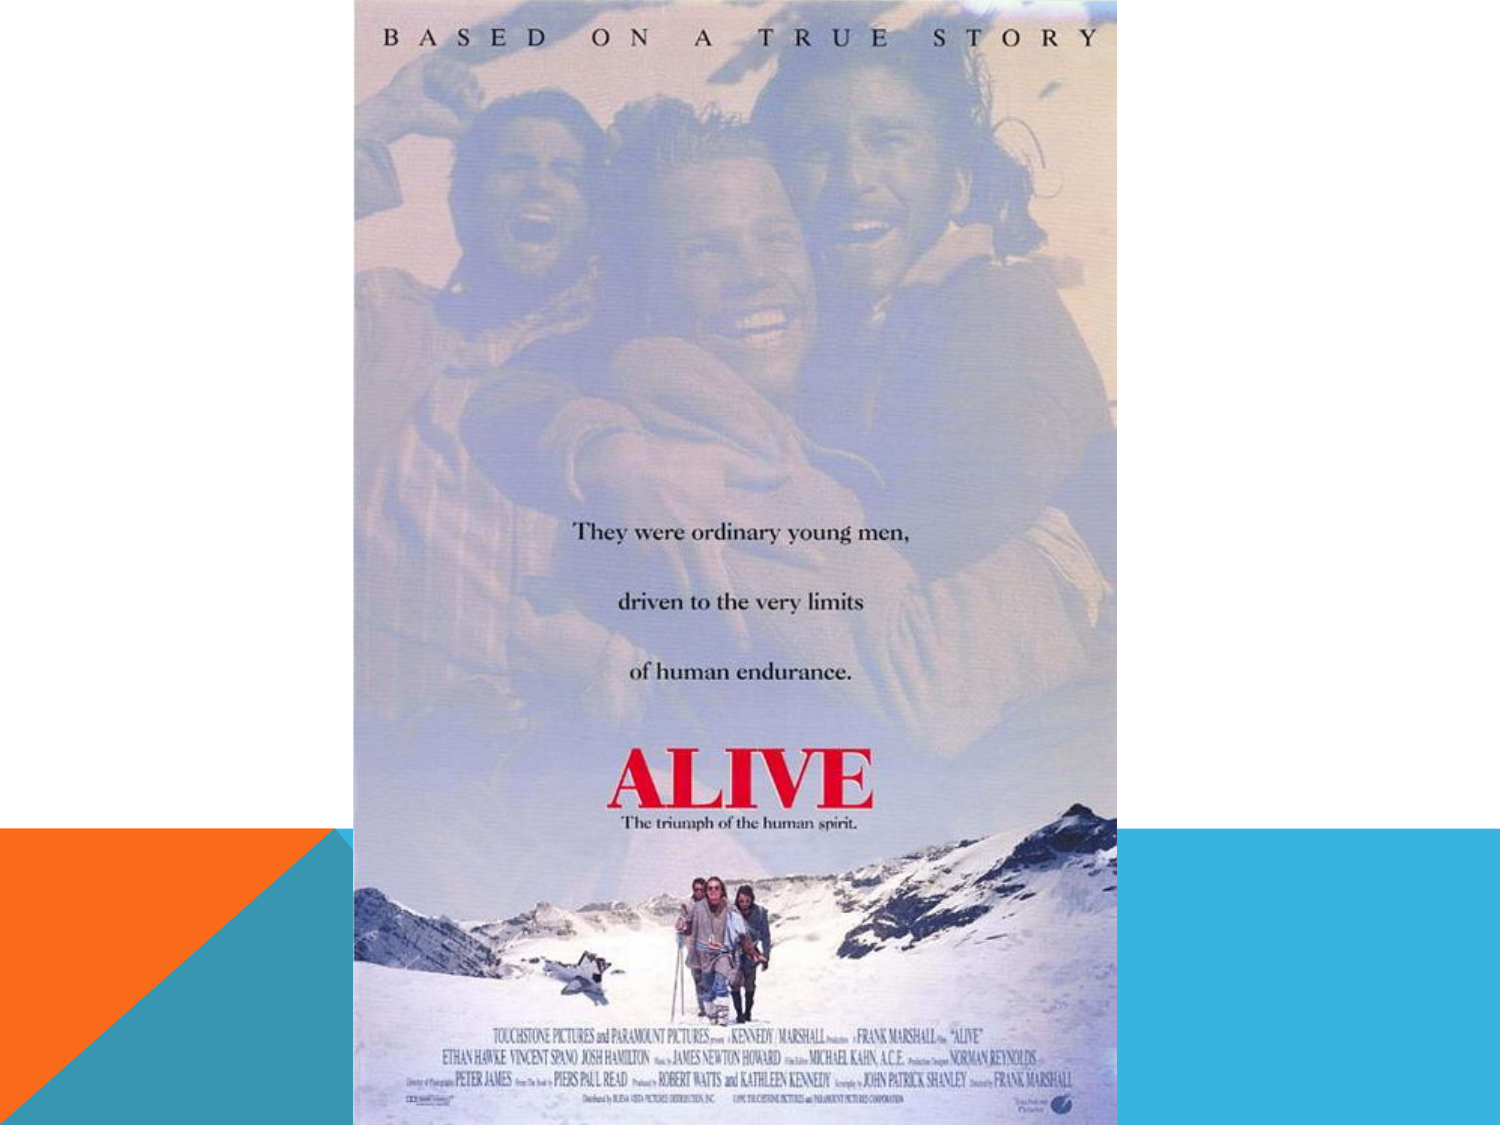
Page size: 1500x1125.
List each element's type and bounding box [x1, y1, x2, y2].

picture [352, 0, 1117, 1125]
